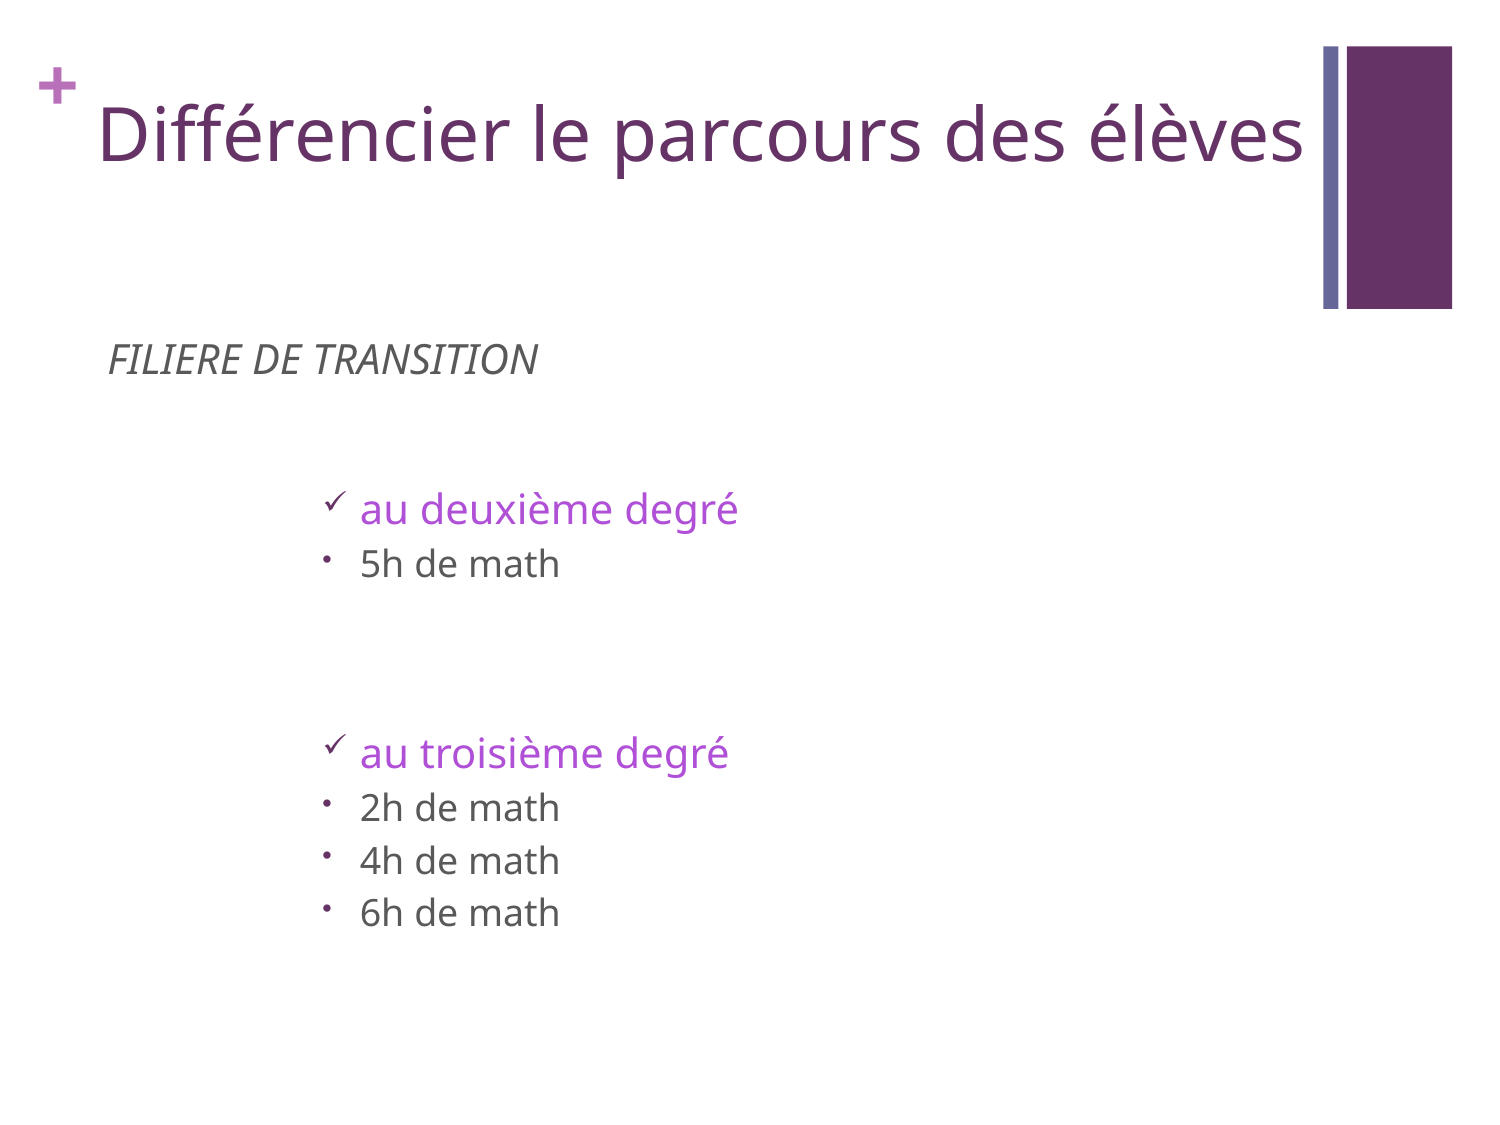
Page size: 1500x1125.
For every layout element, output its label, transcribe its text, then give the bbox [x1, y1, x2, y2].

list FILIERE DE TRANSITION au deuxième degré 5h de math au troisième degré 2h de math 4h de math 6h de math [81, 324, 1322, 1005]
title Différencier le parcours des élèves [81, 79, 1322, 263]
